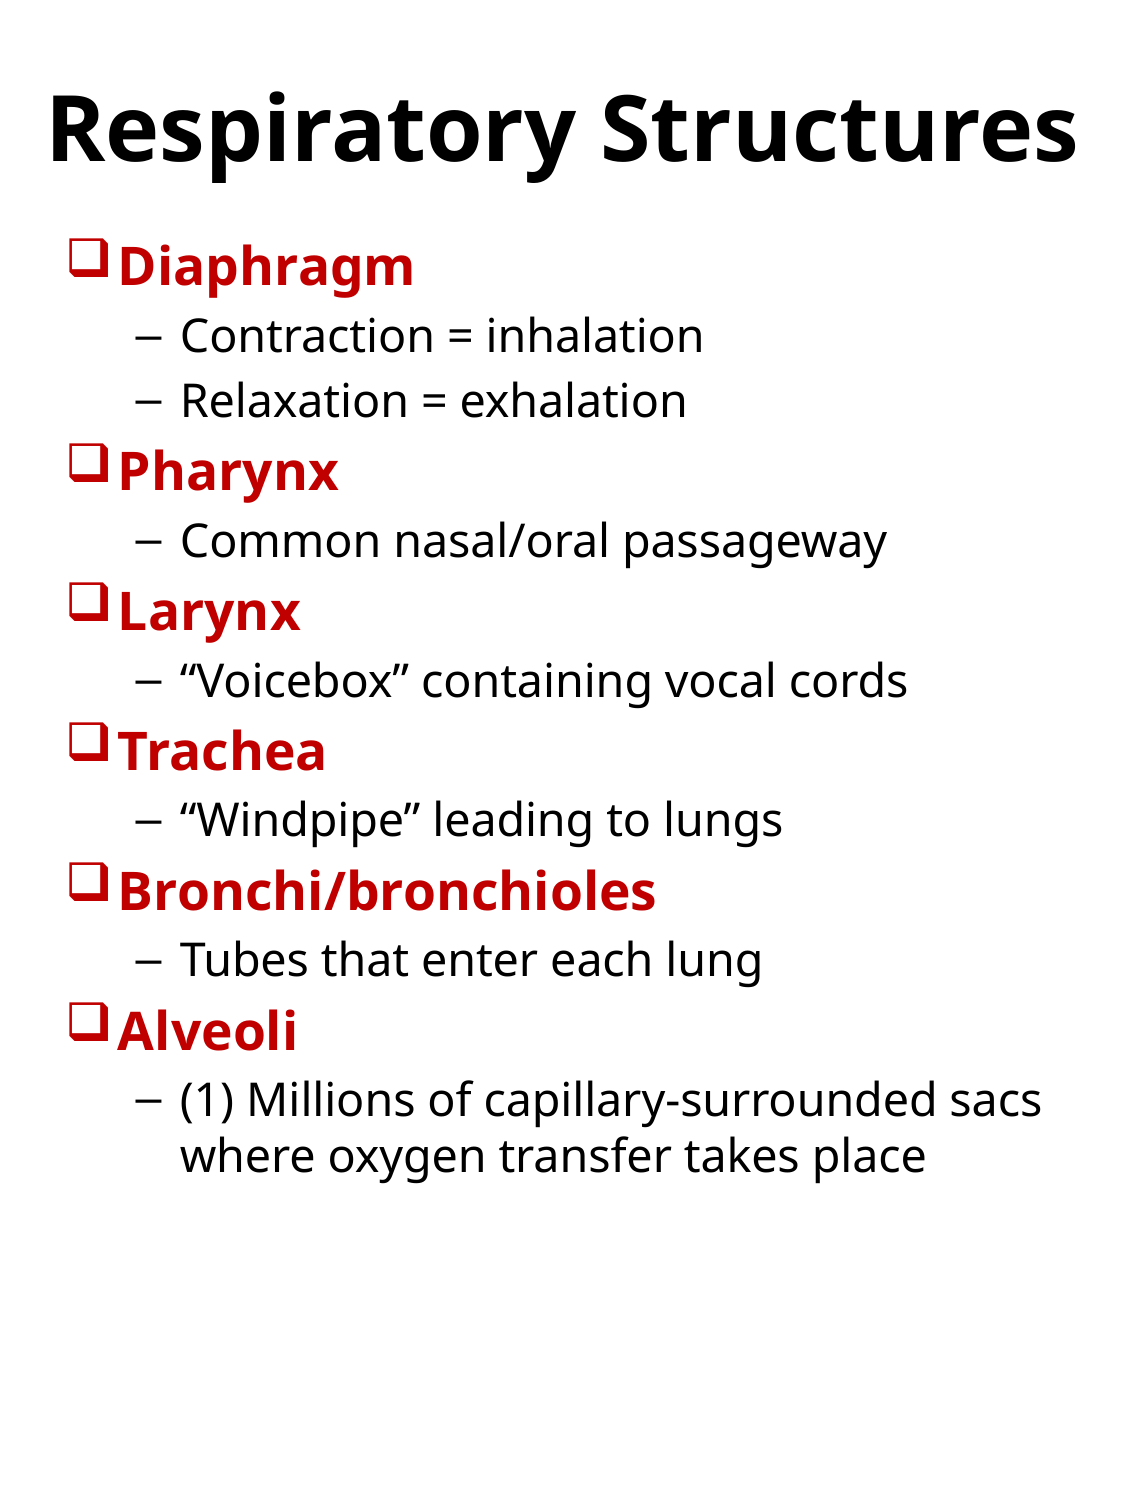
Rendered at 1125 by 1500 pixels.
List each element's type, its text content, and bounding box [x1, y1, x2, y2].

list Diaphragm Contraction = inhalation Relaxation = exhalation Pharynx Common nasal/oral passageway Larynx “Voicebox” containing vocal cords Trachea “Windpipe” leading to lungs Bronchi/bronchioles Tubes that enter each lung Alveoli (1) Millions of capillary‑surrounded sacs where oxygen transfer takes place [50, 225, 1063, 1215]
title Respiratory Structures [0, 0, 1125, 250]
